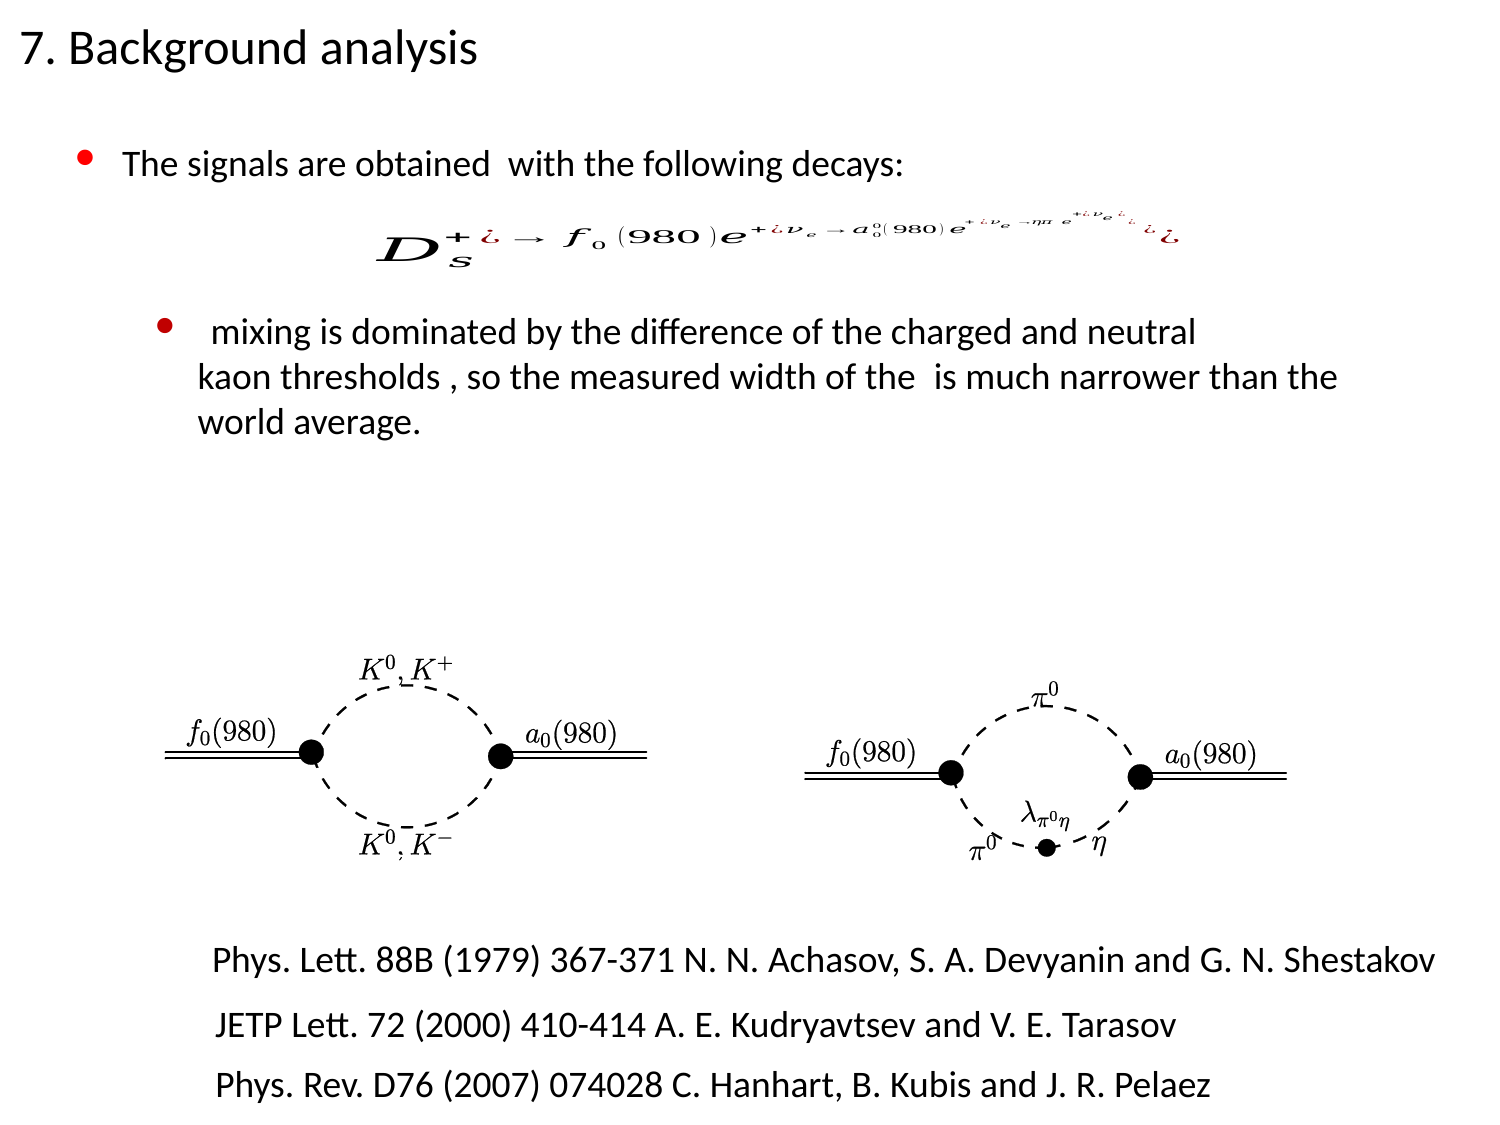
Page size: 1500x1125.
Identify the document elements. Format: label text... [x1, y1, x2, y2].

text_box 7. Background analysis [4, 7, 494, 82]
text_box The signals are obtained with the following decays: [60, 131, 921, 192]
picture [786, 653, 1302, 867]
text_box Phys. Rev. D76 (2007) 074028 C. Hanhart, B. Kubis and J. R. Pelaez [200, 1052, 1227, 1113]
text_box JETP Lett. 72 (2000) 410-414 A. E. Kudryavtsev and V. E. Tarasov [200, 992, 1193, 1052]
picture [147, 632, 662, 863]
text_box Phys. Lett. 88B (1979) 367-371 N. N. Achasov, S. A. Devyanin and G. N. Shestakov [197, 927, 1461, 987]
